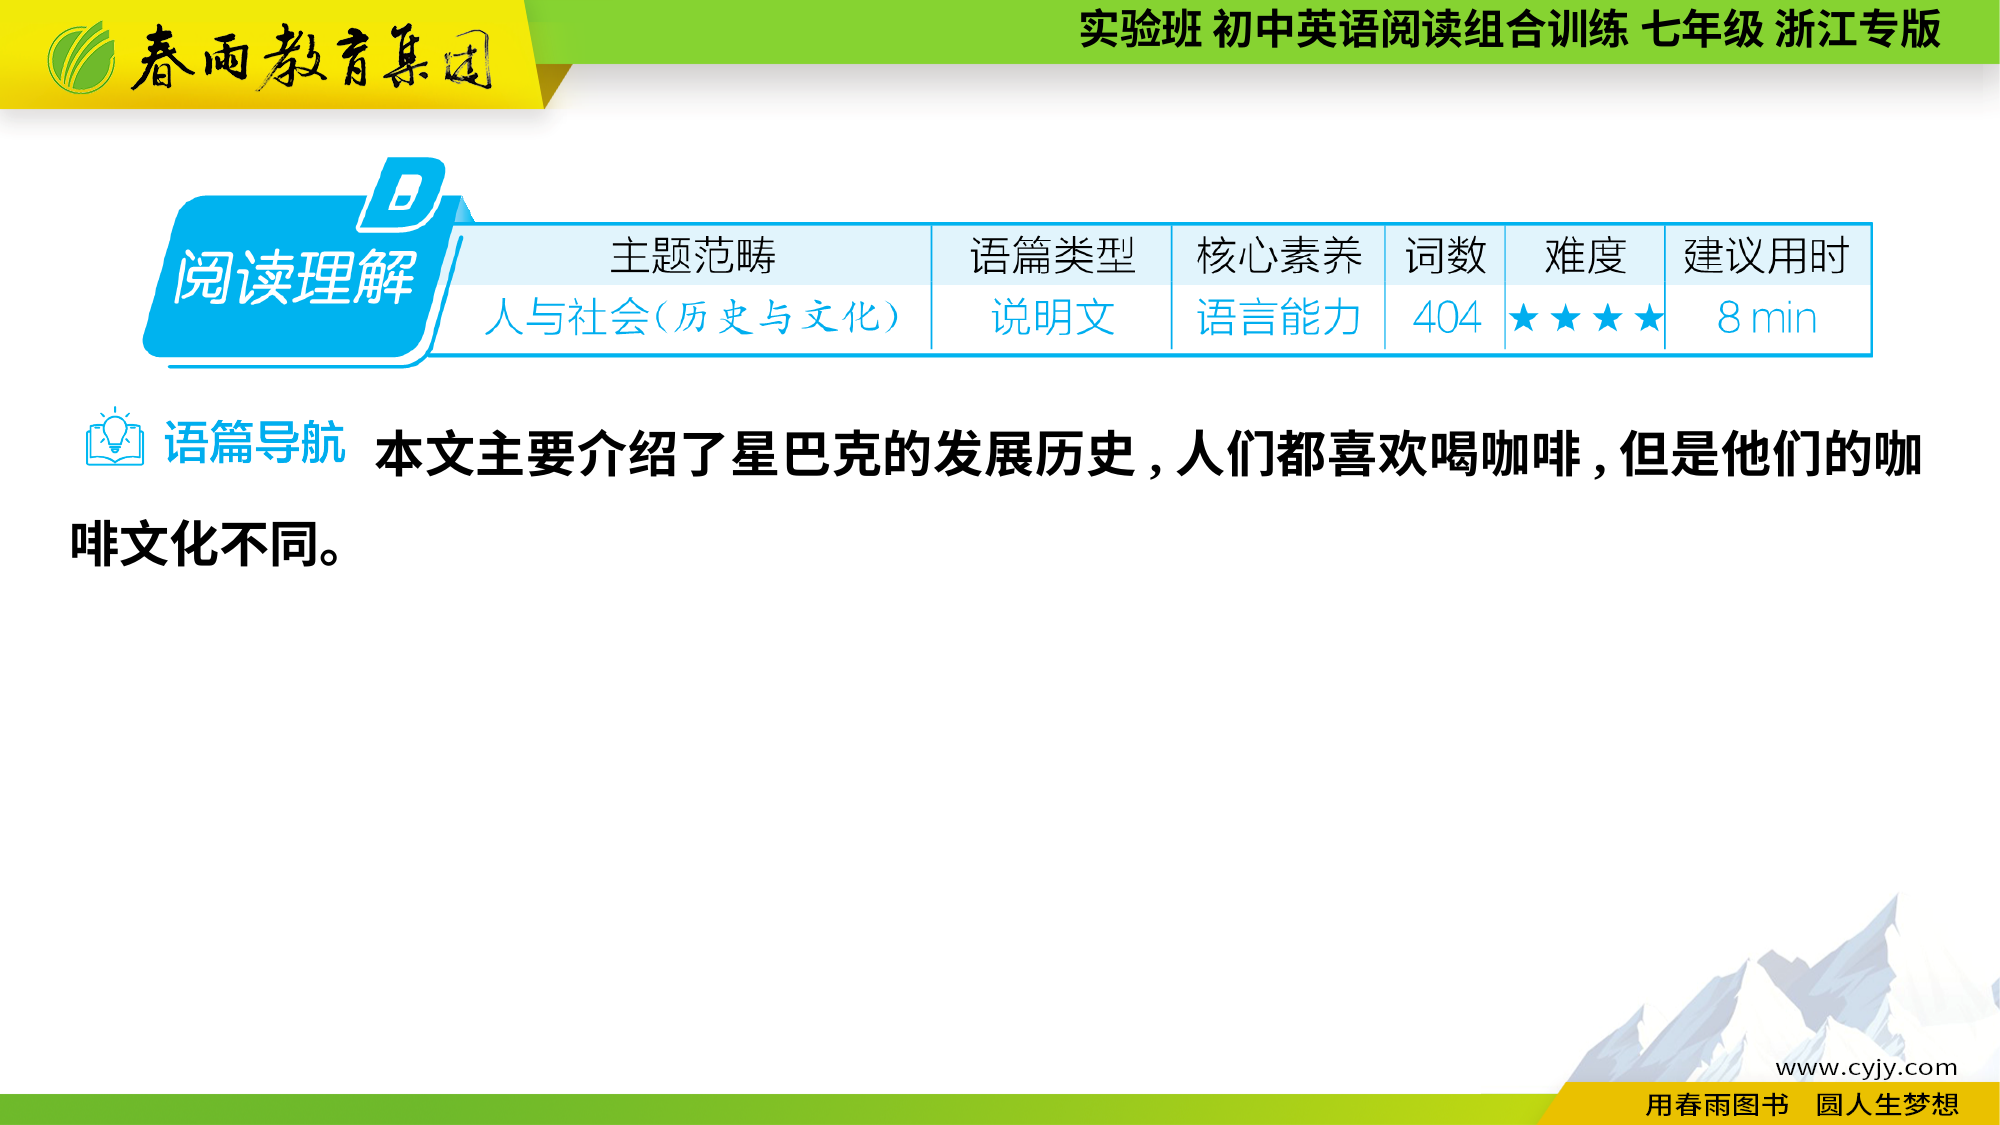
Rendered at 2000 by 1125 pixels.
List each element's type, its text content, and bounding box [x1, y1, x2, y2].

picture [0, 0, 2000, 1125]
list 本文主要介绍了星巴克的发展历史,人们都喜欢喝咖啡,但是他们的咖啡文化不同。 [54, 385, 1939, 583]
